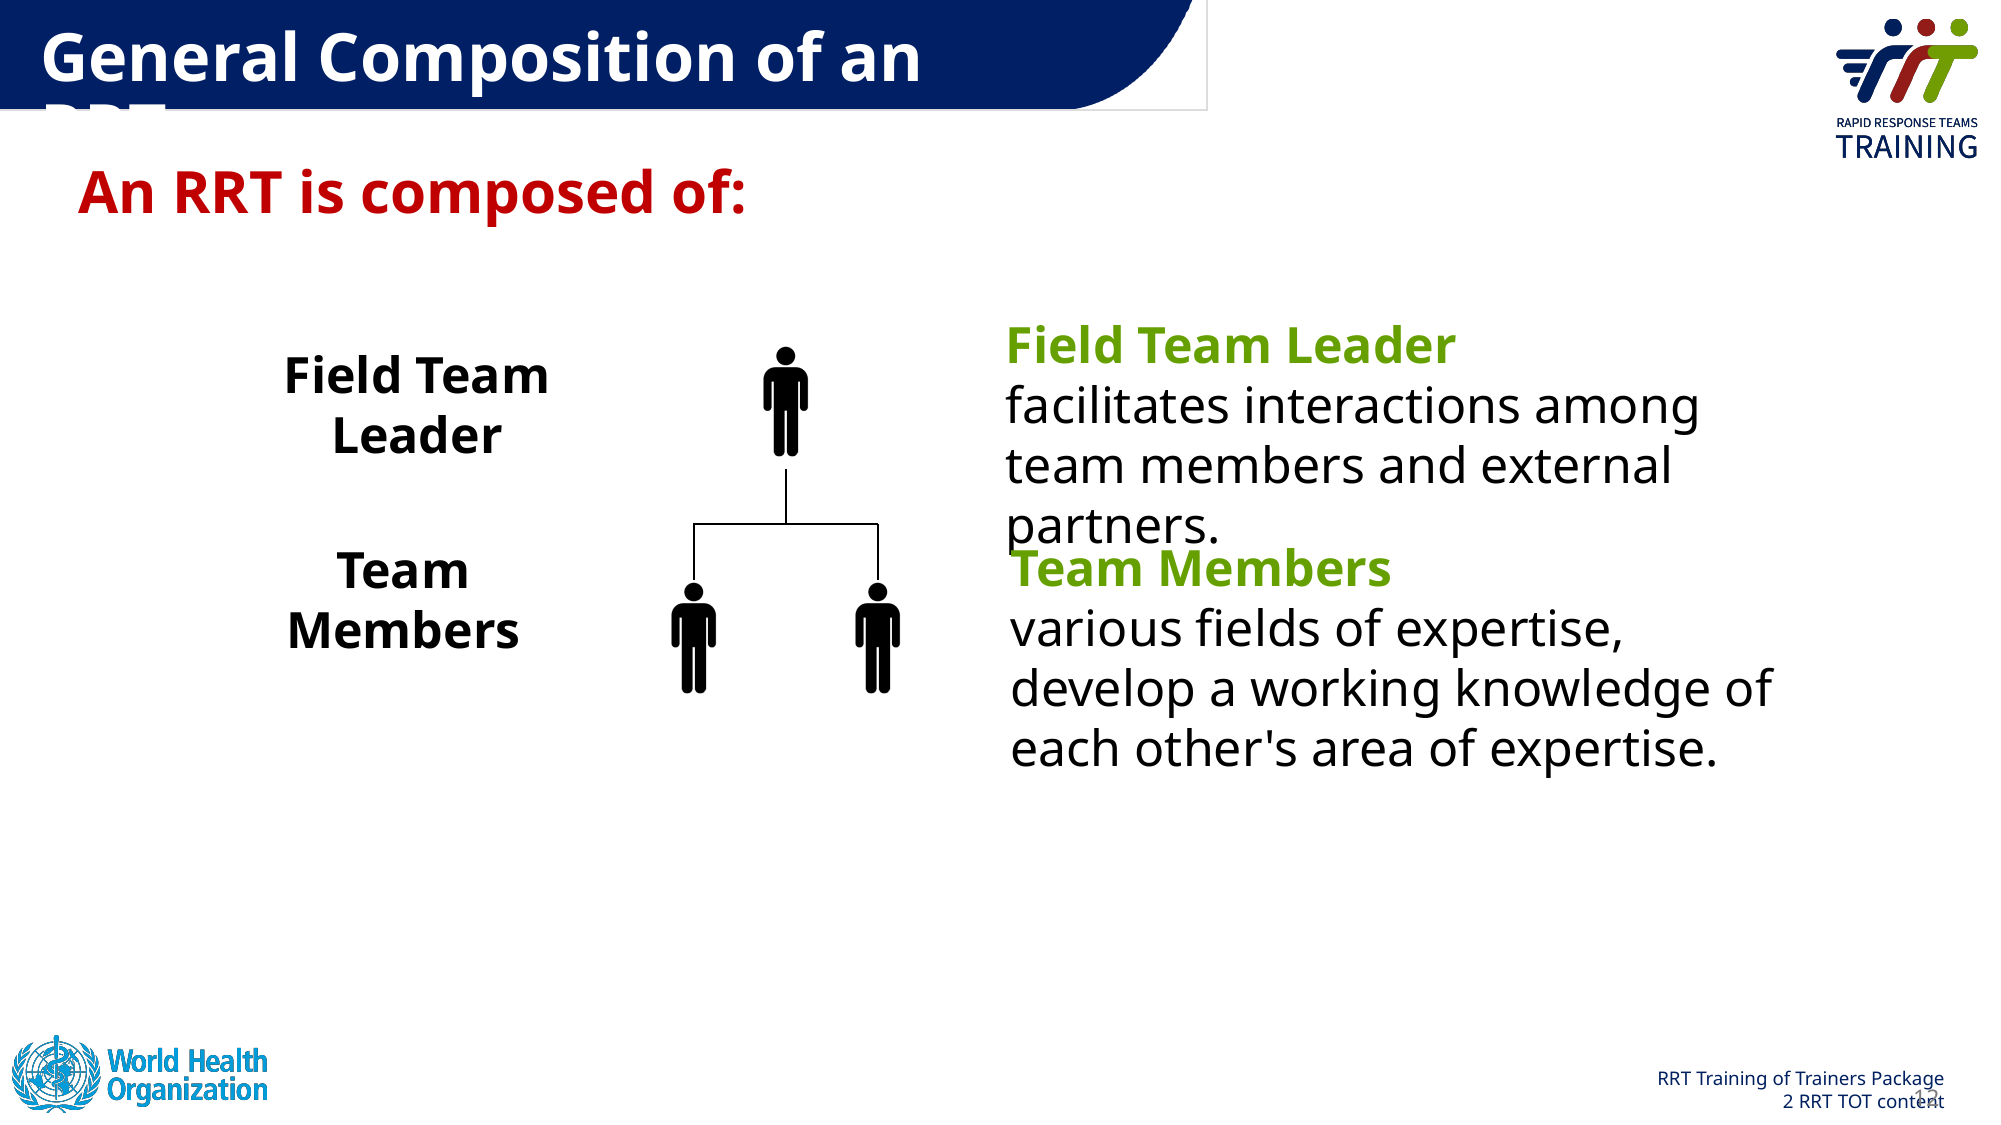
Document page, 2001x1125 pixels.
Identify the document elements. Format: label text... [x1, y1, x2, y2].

picture [1835, 19, 1978, 167]
text_box Team Members various fields of expertise, develop a working knowledge of each other's area of expertise. [1005, 470, 1780, 786]
picture [34, 1054, 43, 1078]
text_box Team Members [259, 531, 547, 667]
picture [24, 1054, 36, 1087]
text_box An RRT is composed of: [71, 147, 755, 233]
picture [46, 1056, 54, 1062]
picture [30, 1083, 37, 1091]
picture [71, 1053, 90, 1091]
picture [59, 1035, 267, 1113]
picture [22, 1062, 26, 1077]
picture [665, 582, 722, 694]
text_box Field Team Leader facilitates interactions among team members and external partners. [1000, 307, 1775, 560]
picture [12, 1083, 48, 1113]
text_box Field Team Leader [236, 336, 598, 472]
picture [0, 0, 1207, 110]
picture [50, 1108, 62, 1113]
picture [36, 1088, 78, 1105]
picture [850, 582, 906, 694]
picture [40, 1062, 47, 1070]
picture [12, 1035, 54, 1068]
picture [757, 345, 814, 457]
